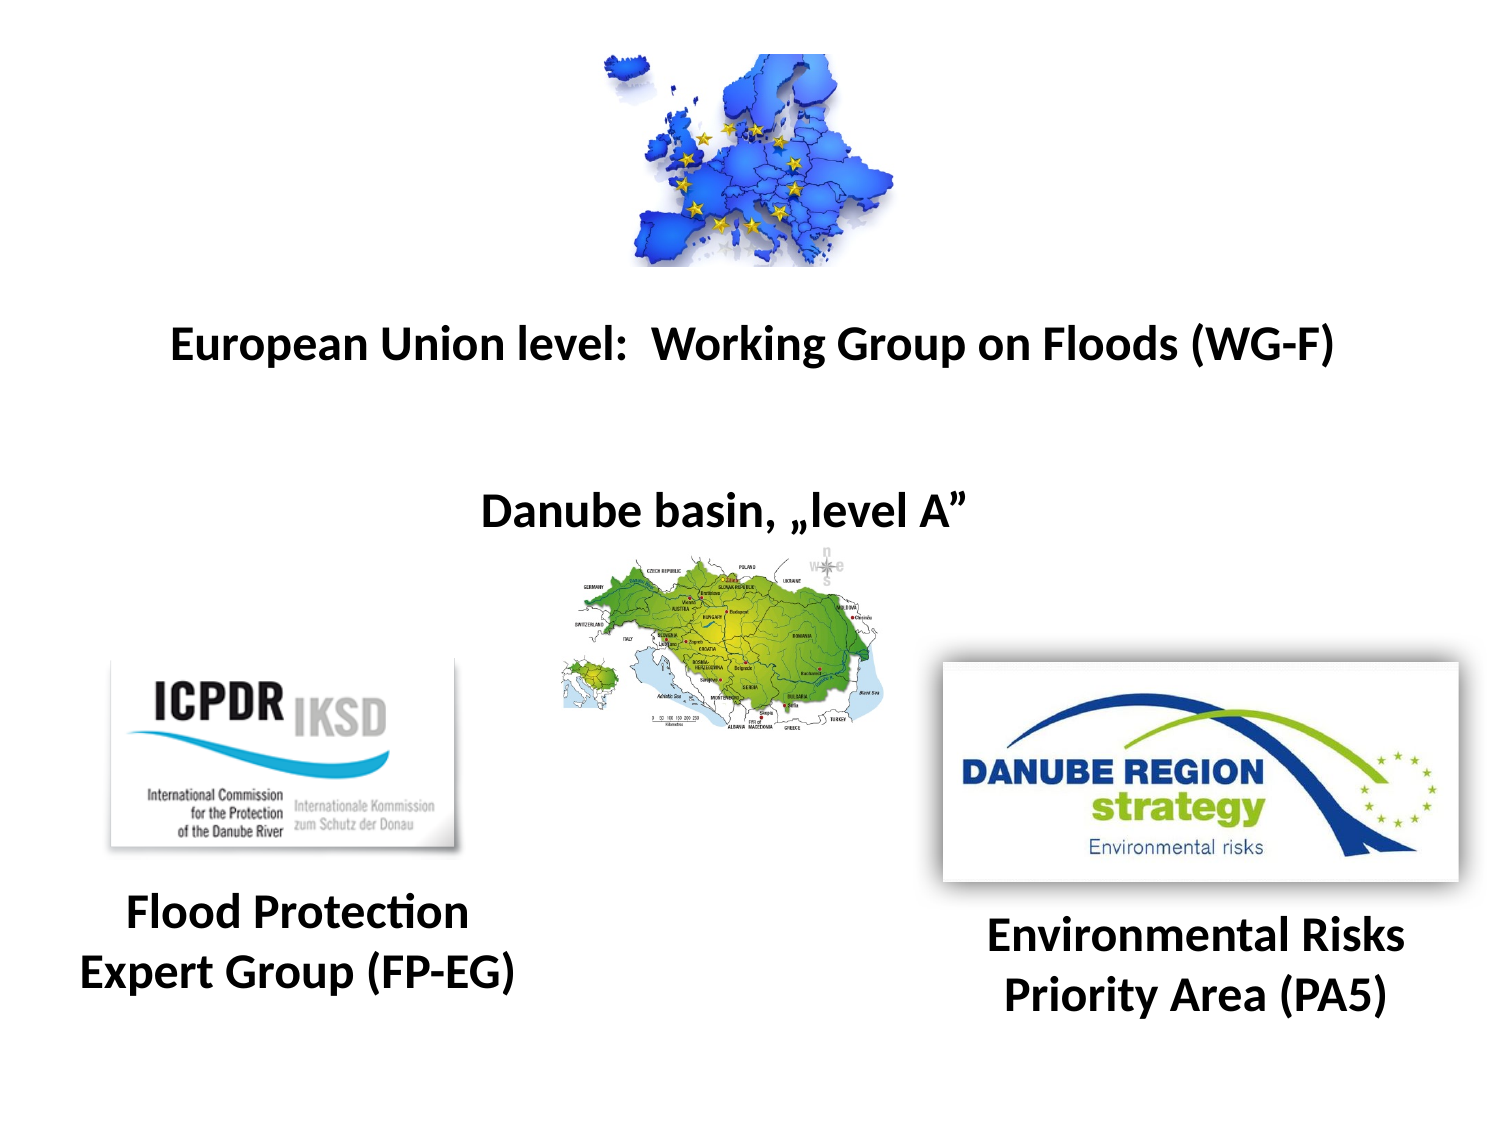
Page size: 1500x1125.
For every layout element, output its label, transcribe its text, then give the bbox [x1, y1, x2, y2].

text_box Environmental Risks Priority Area (PA5) [945, 901, 1447, 1029]
text_box Danube basin, „level A” [466, 470, 999, 546]
text_box Flood Protection Expert Group (FP-EG) [47, 870, 549, 1006]
picture [942, 662, 1459, 882]
picture [560, 545, 885, 731]
text_box European Union level: Working Group on Floods (WG-F) [155, 302, 1360, 378]
picture [587, 54, 908, 268]
picture [102, 658, 467, 860]
